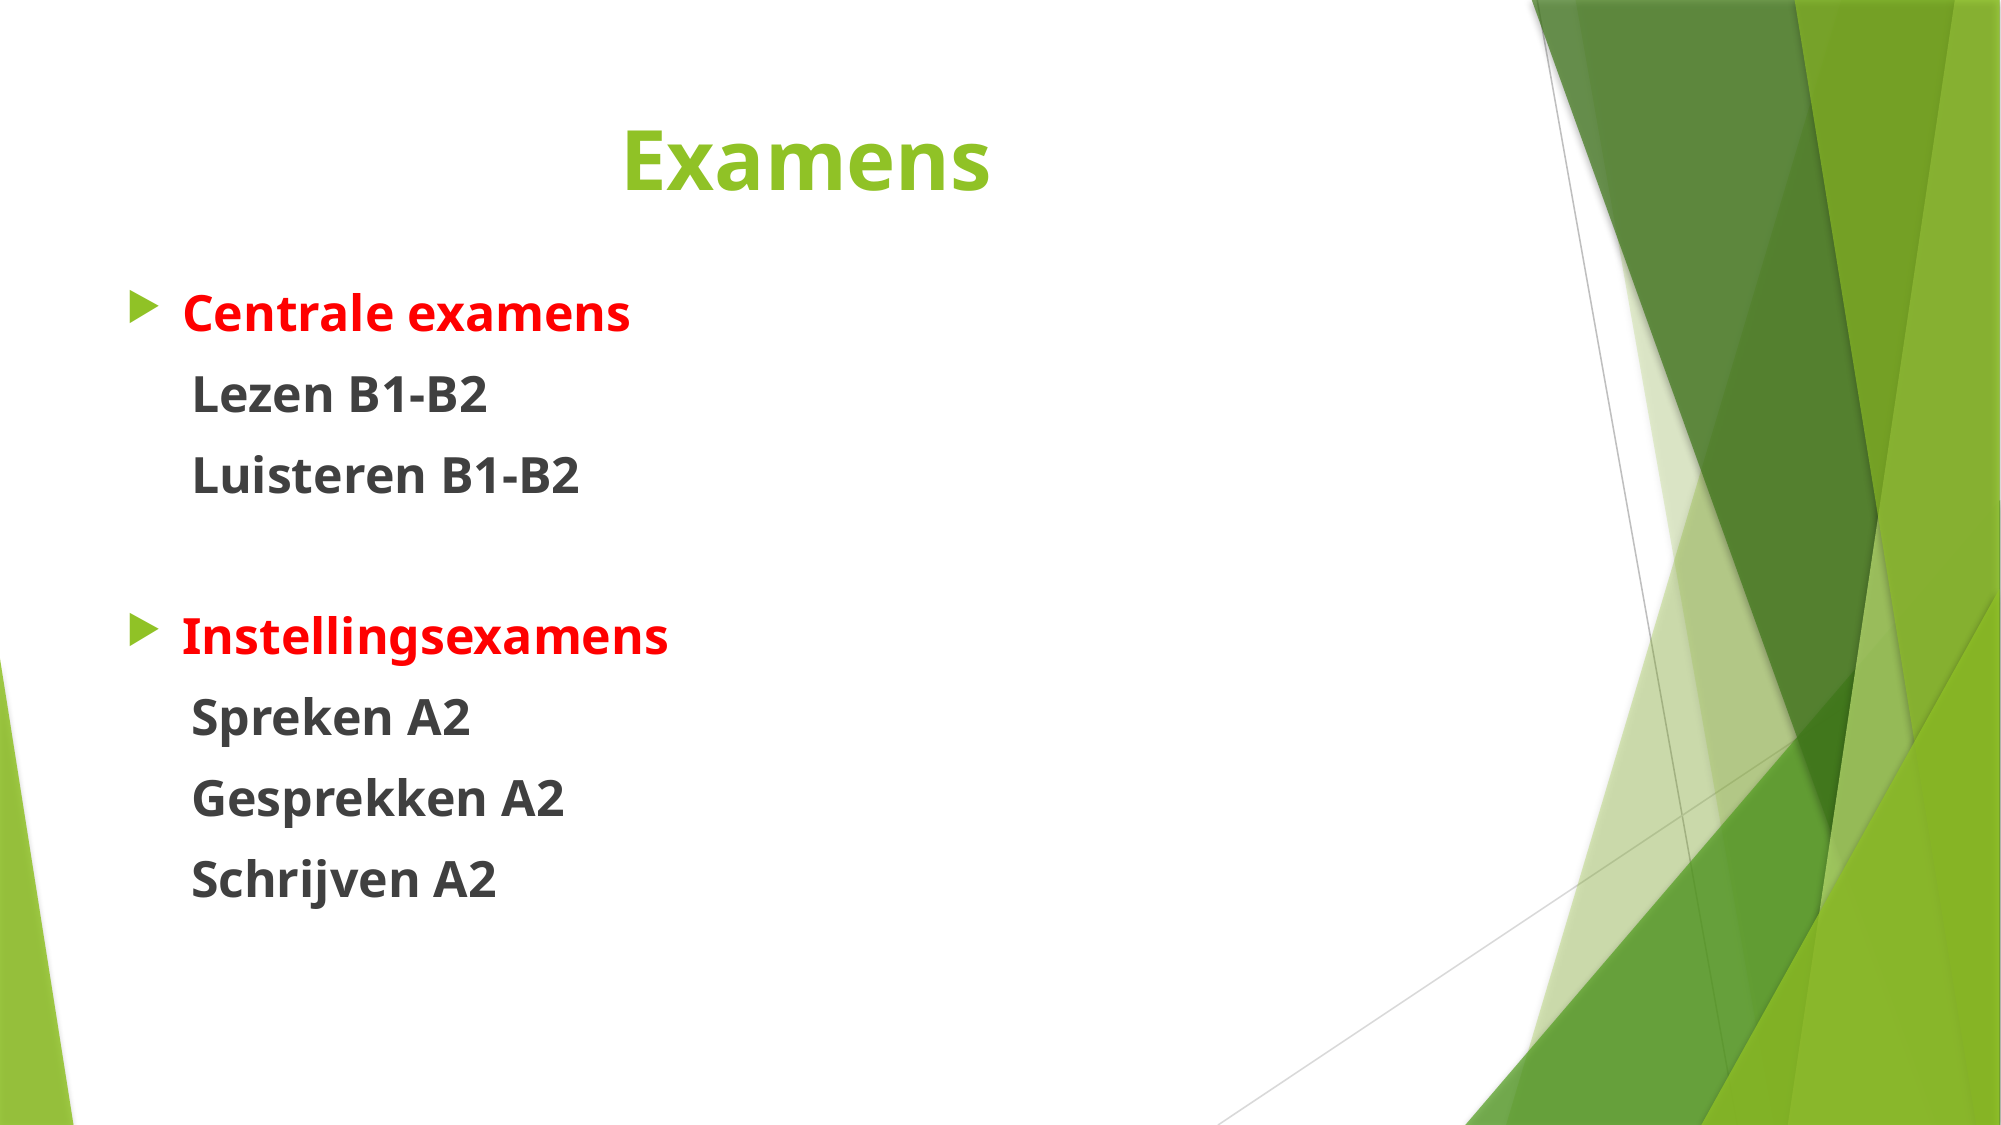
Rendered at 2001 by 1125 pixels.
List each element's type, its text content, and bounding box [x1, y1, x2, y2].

list Centrale examens Lezen B1-B2 Luisteren B1-B2 Instellingsexamens Spreken A2 Gesprekken A2 Schrijven A2 [111, 273, 1522, 991]
title Examens [111, 99, 1522, 273]
